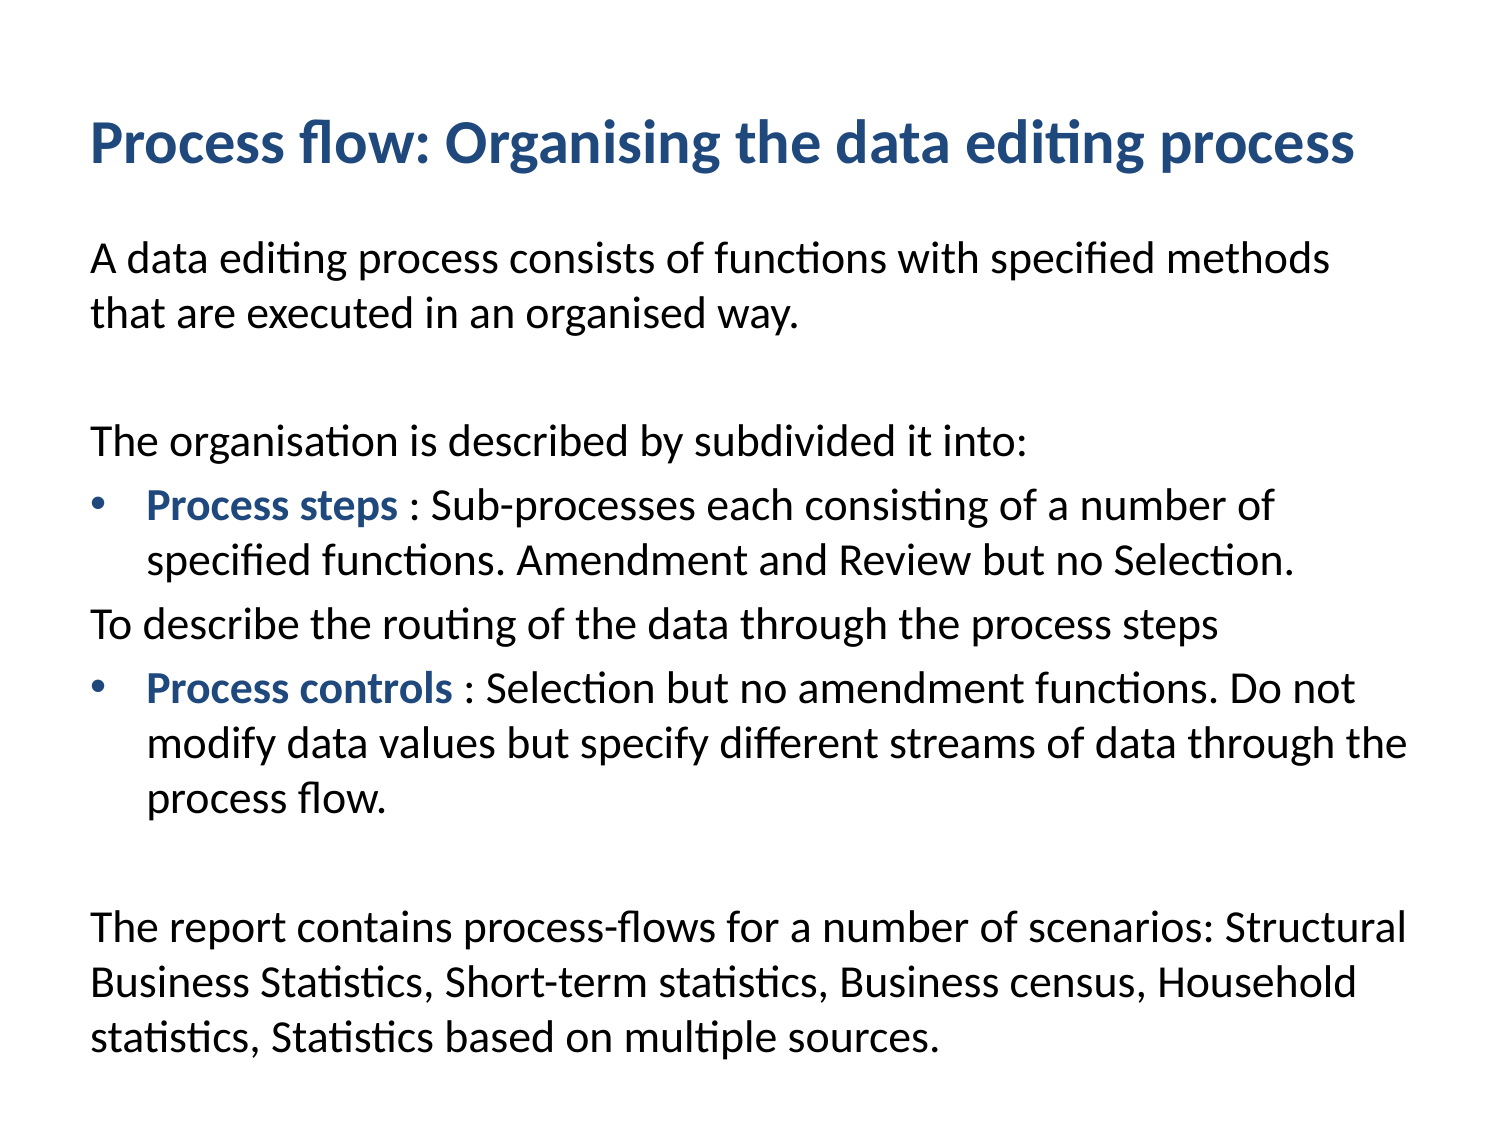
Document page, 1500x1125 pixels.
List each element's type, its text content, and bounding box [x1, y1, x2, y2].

list A data editing process consists of functions with specified methods that are executed in an organised way. The organisation is described by subdivided it into: Process steps : Sub-processes each consisting of a number of specified functions. Amendment and Review but no Selection. To describe the routing of the data through the process steps Process controls : Selection but no amendment functions. Do not modify data values but specify different streams of data through the process flow. The report contains process-flows for a number of scenarios: Structural Business Statistics, Short-term statistics, Business census, Household statistics, Statistics based on multiple sources. [75, 219, 1425, 1005]
title Process flow: Organising the data editing process [75, 45, 1425, 219]
